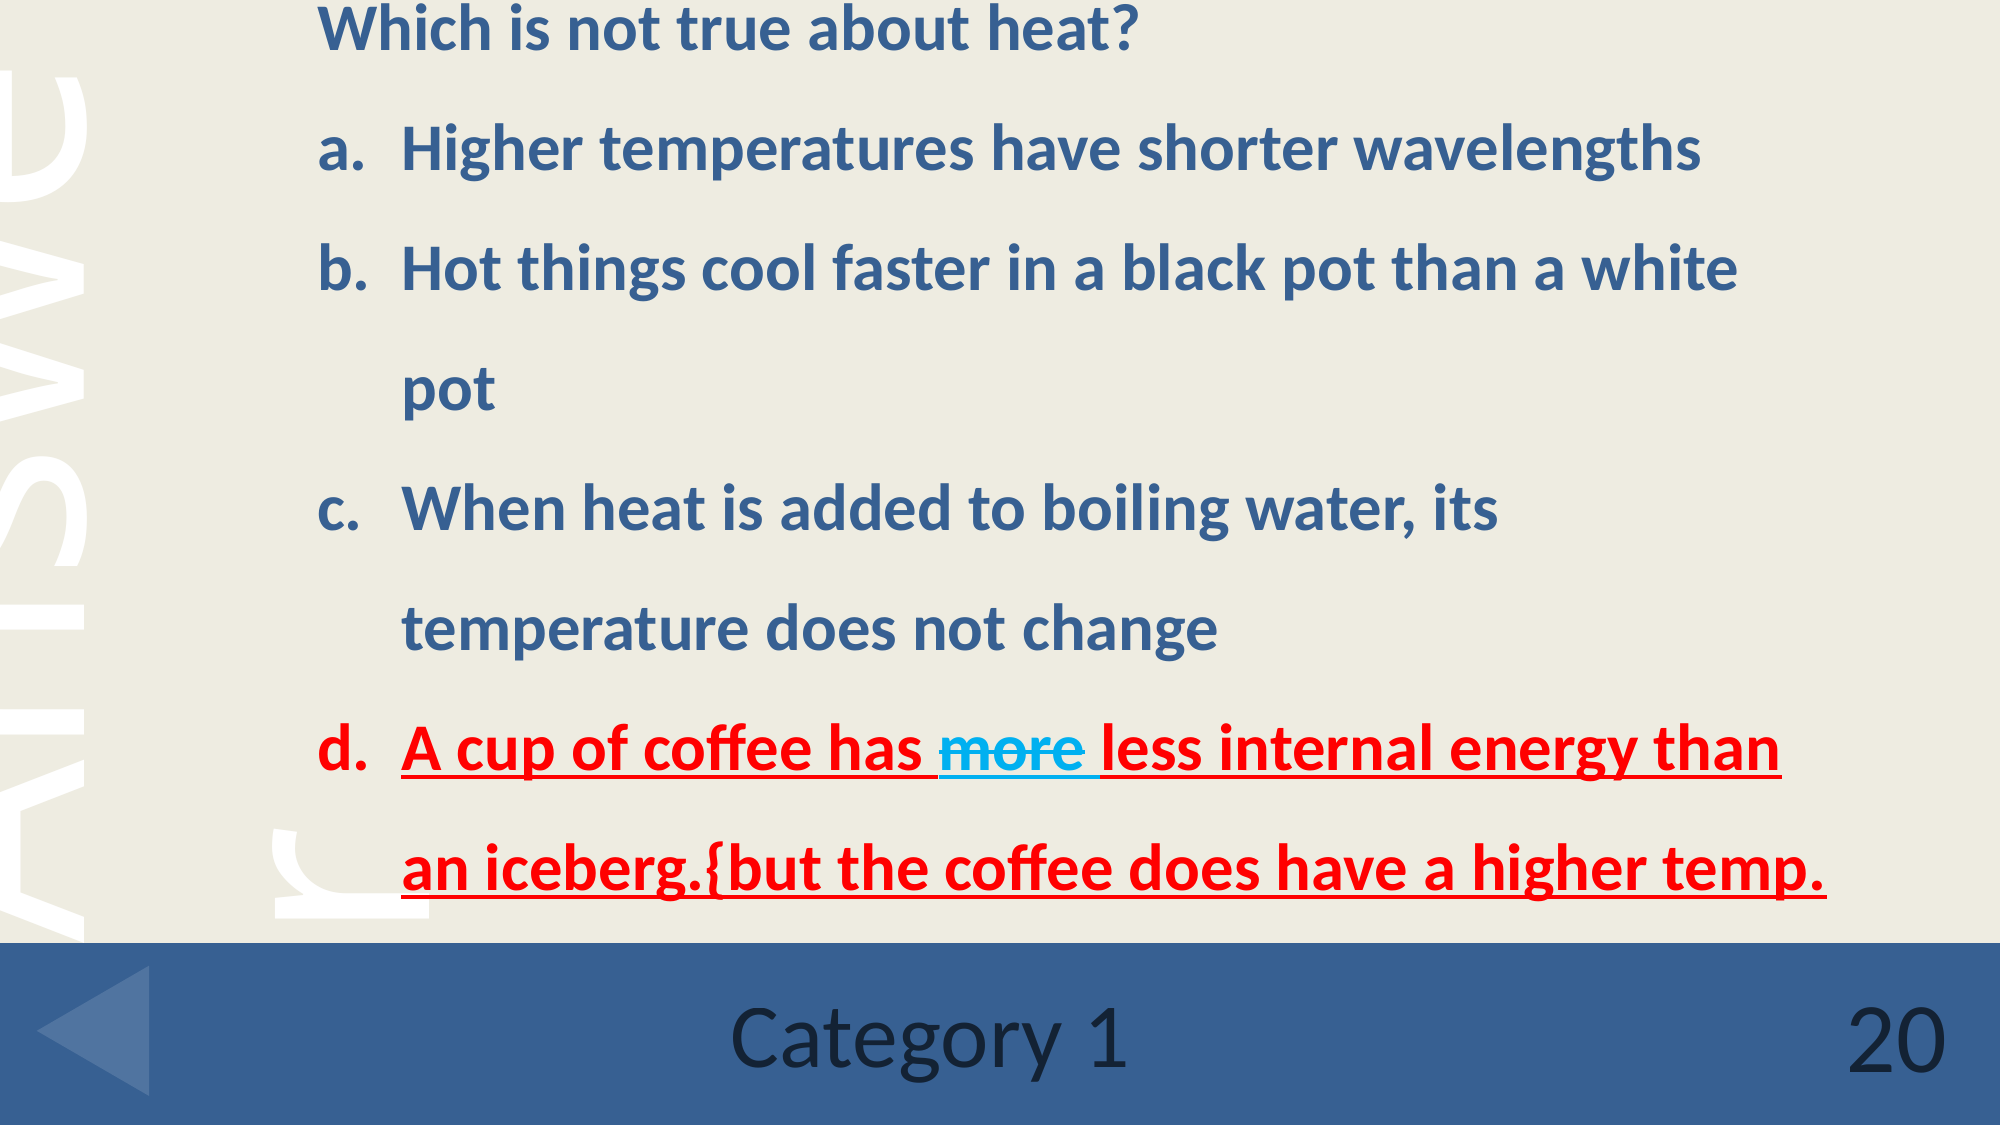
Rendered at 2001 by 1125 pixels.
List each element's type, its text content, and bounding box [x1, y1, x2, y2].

title Category 1 [30, 937, 1831, 1125]
list 20 [1831, 967, 1963, 1097]
list Which is not true about heat? Higher temperatures have shorter wavelengths Hot things cool faster in a black pot than a white pot When heat is added to boiling water, its temperature does not change A cup of coffee has more less internal energy than an iceberg.{but the coffee does have a higher temp. [302, 134, 1866, 874]
